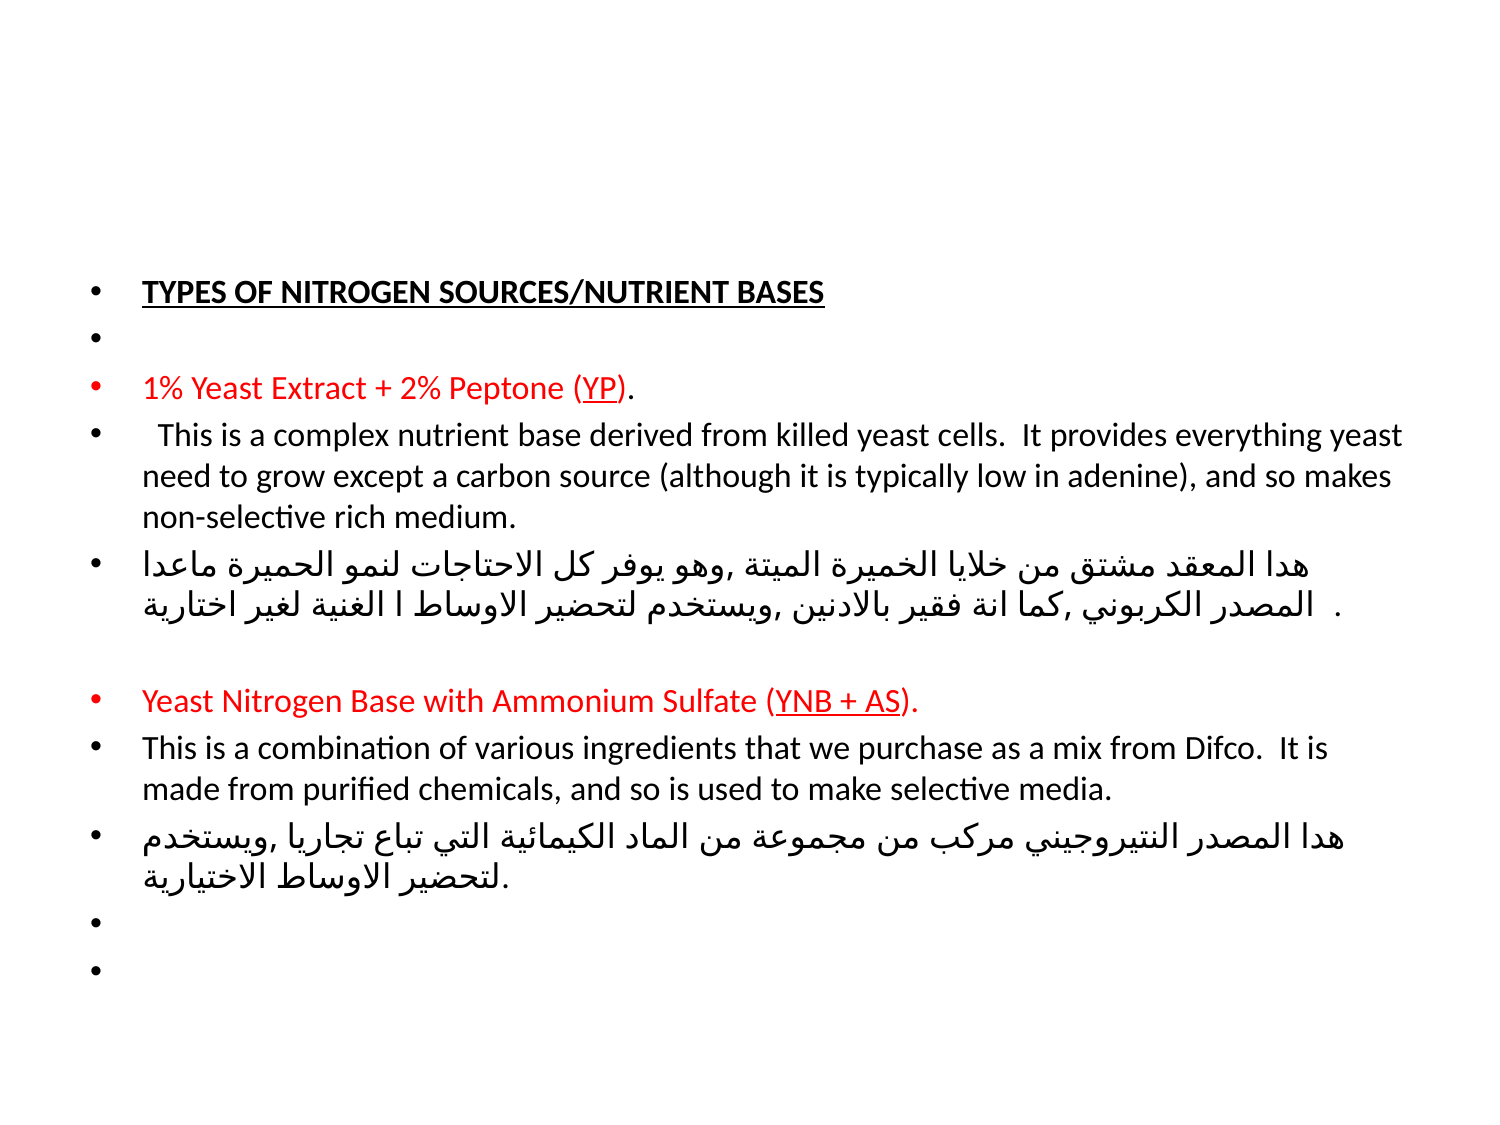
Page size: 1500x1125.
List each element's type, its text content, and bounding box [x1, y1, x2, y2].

list TYPES OF NITROGEN SOURCES/NUTRIENT BASES 1% Yeast Extract + 2% Peptone (YP). This is a complex nutrient base derived from killed yeast cells. It provides everything yeast need to grow except a carbon source (although it is typically low in adenine), and so makes non-selective rich medium. هدا المعقد مشتق من خلايا الخميرة الميتة ,وهو يوفر كل الاحتاجات لنمو الحميرة ماعدا المصدر الكربوني ,كما انة فقير بالادنين ,ويستخدم لتحضير الاوساط ا الغنية لغير اختارية . Yeast Nitrogen Base with Ammonium Sulfate (YNB + AS). This is a combination of various ingredients that we purchase as a mix from Difco. It is made from purified chemicals, and so is used to make selective media. هدا المصدر النتيروجيني مركب من مجموعة من الماد الكيمائية التي تباع تجاريا ,ويستخدم لتحضير الاوساط الاختيارية. [75, 262, 1425, 1005]
